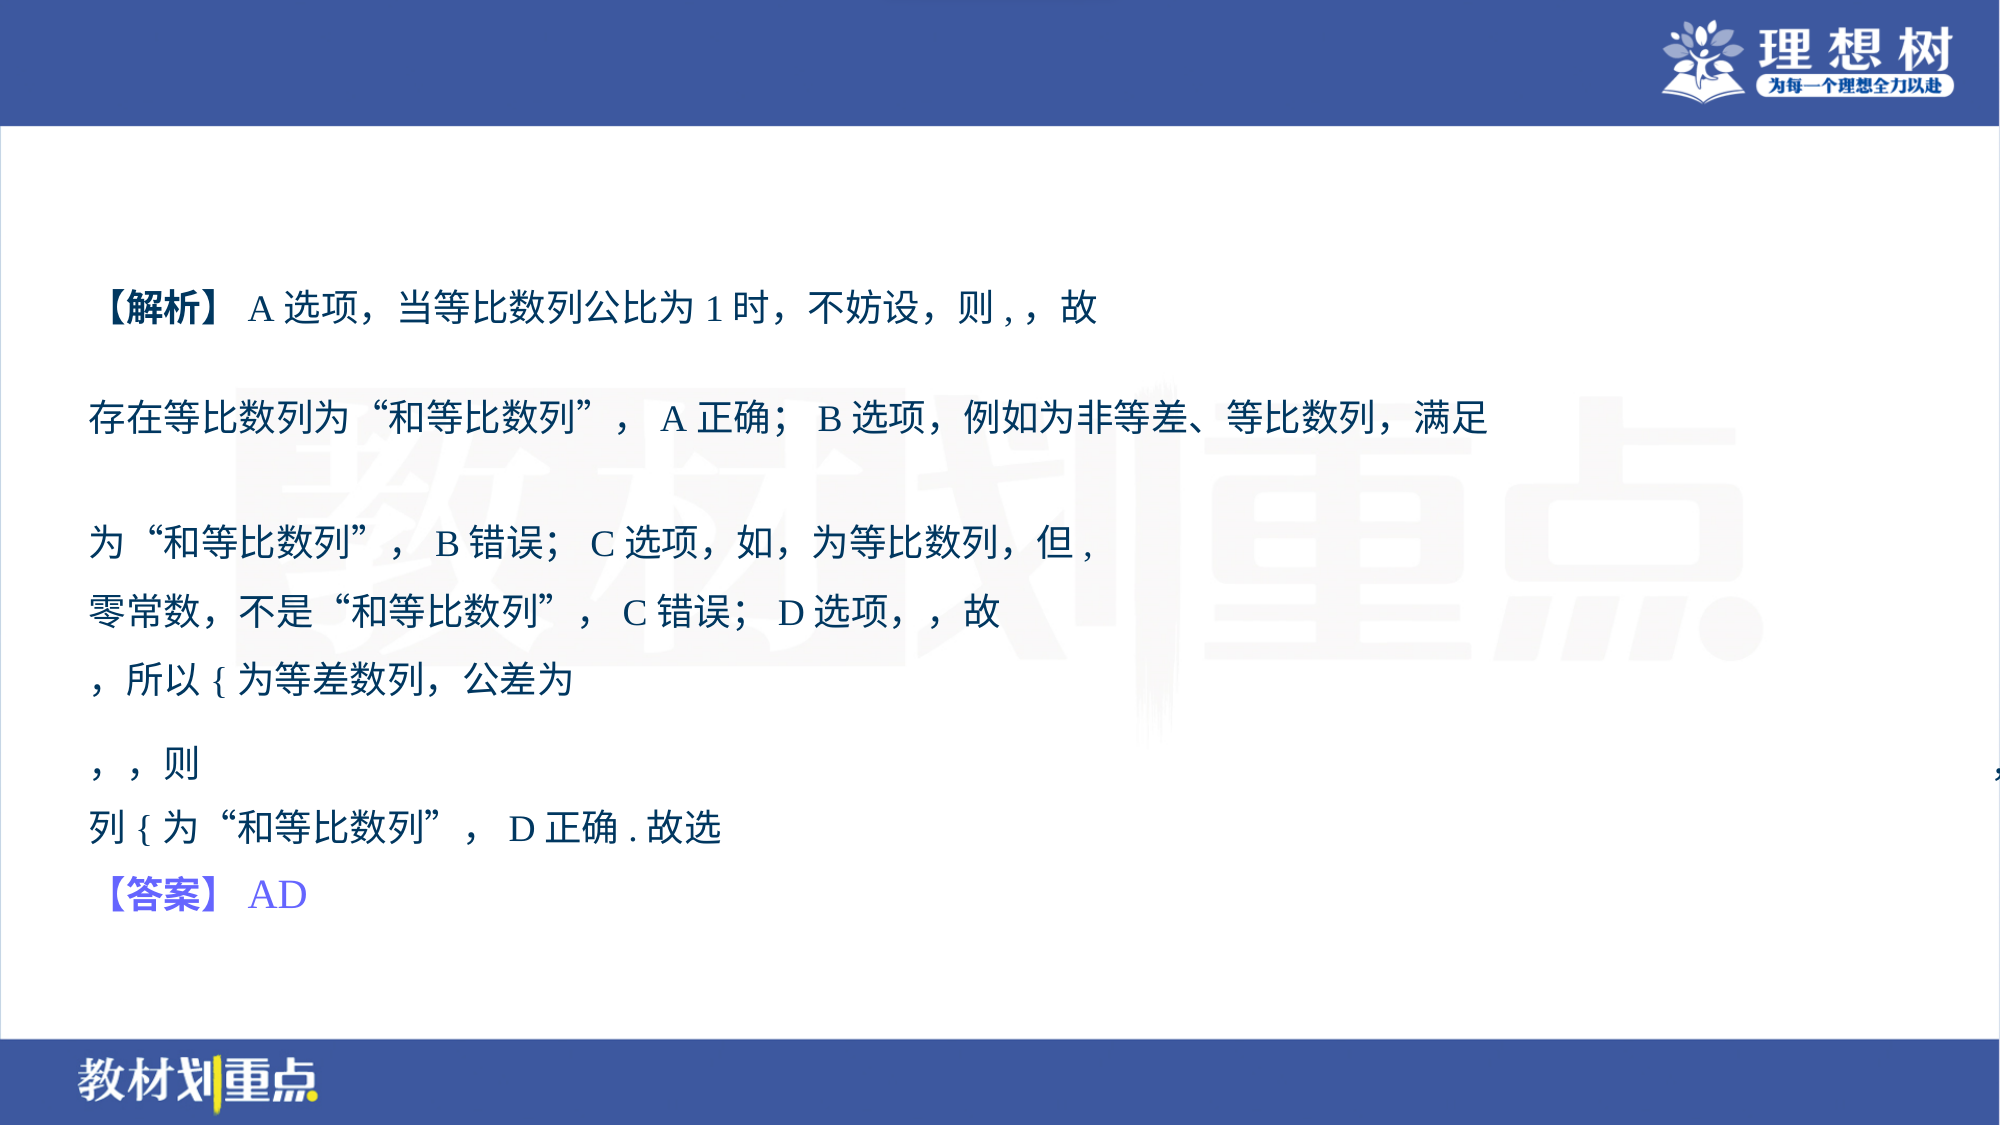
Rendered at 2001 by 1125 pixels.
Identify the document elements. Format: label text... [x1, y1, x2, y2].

text_box 【答案】AD [88, 841, 1911, 909]
picture [0, 0, 2000, 1125]
